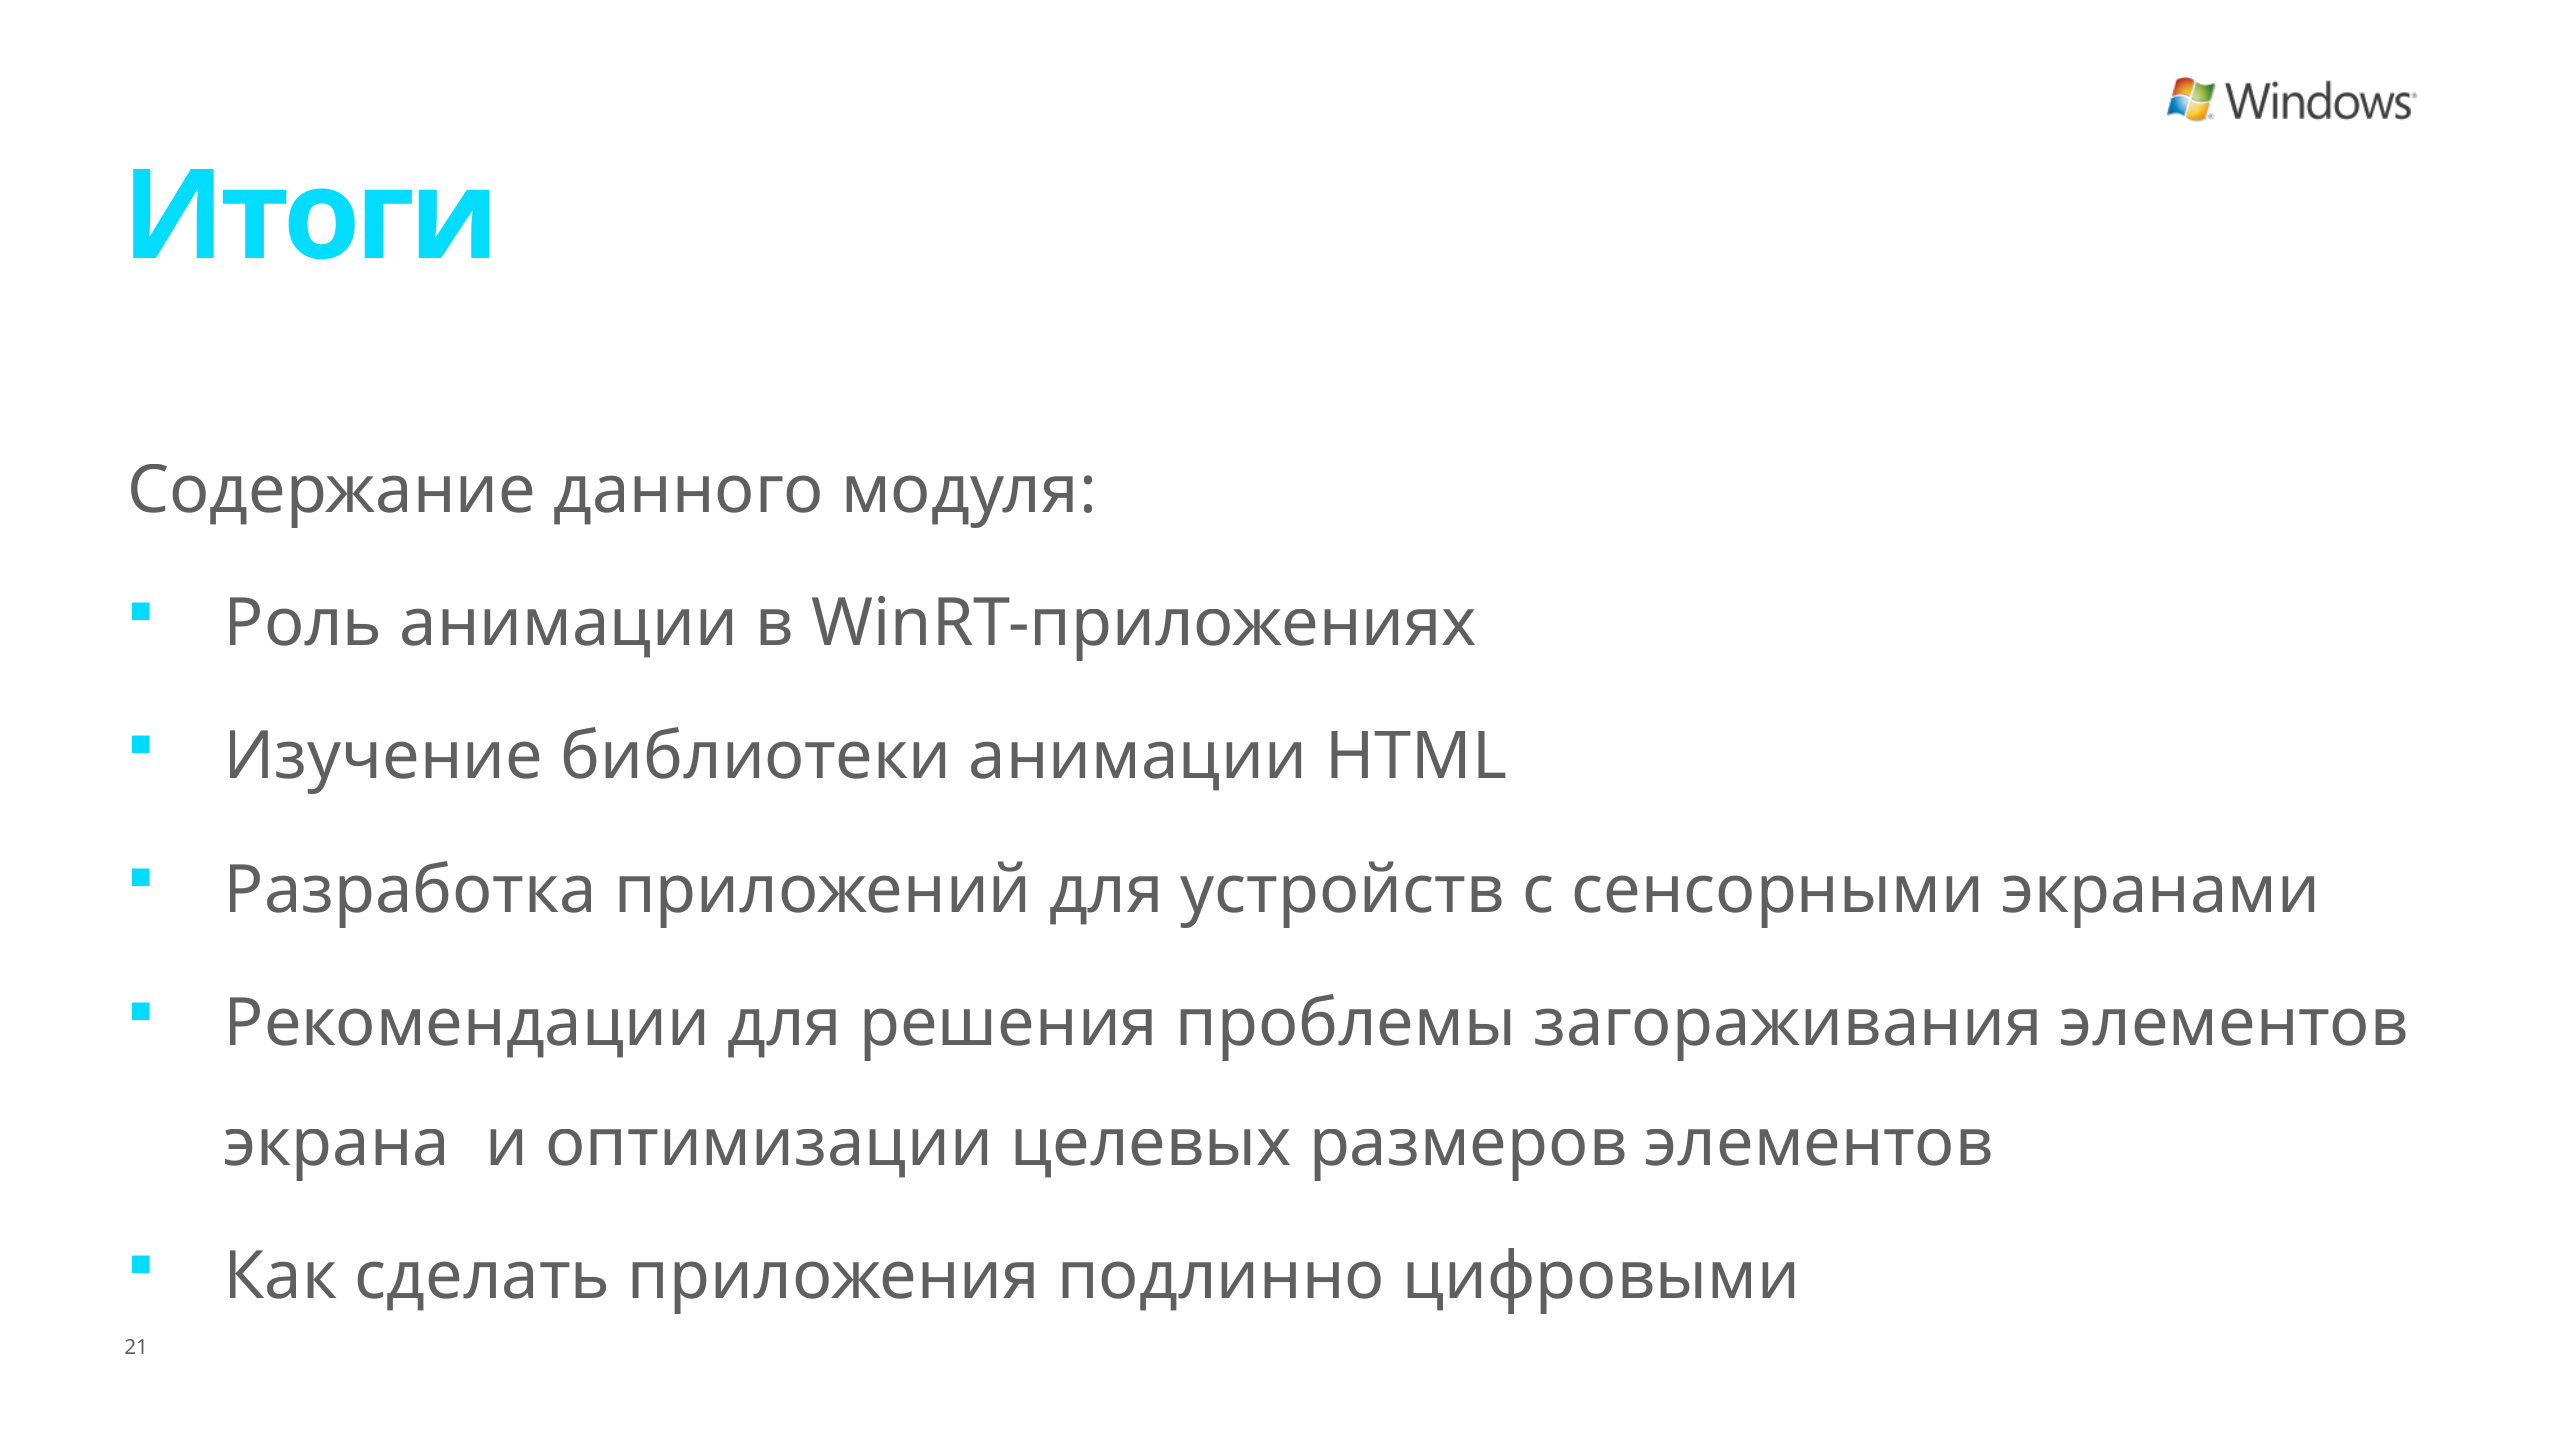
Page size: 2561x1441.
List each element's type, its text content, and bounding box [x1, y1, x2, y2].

title Итоги [122, 48, 2465, 286]
list Содержание данного модуля: Роль анимации в WinRT-приложениях Изучение библиотеки анимации HTML Разработка приложений для устройств с сенсорными экранами Рекомендации для решения проблемы загораживания элементов экрана и оптимизации целевых размеров элементов Как сделать приложения подлинно цифровыми [127, 405, 2470, 1335]
